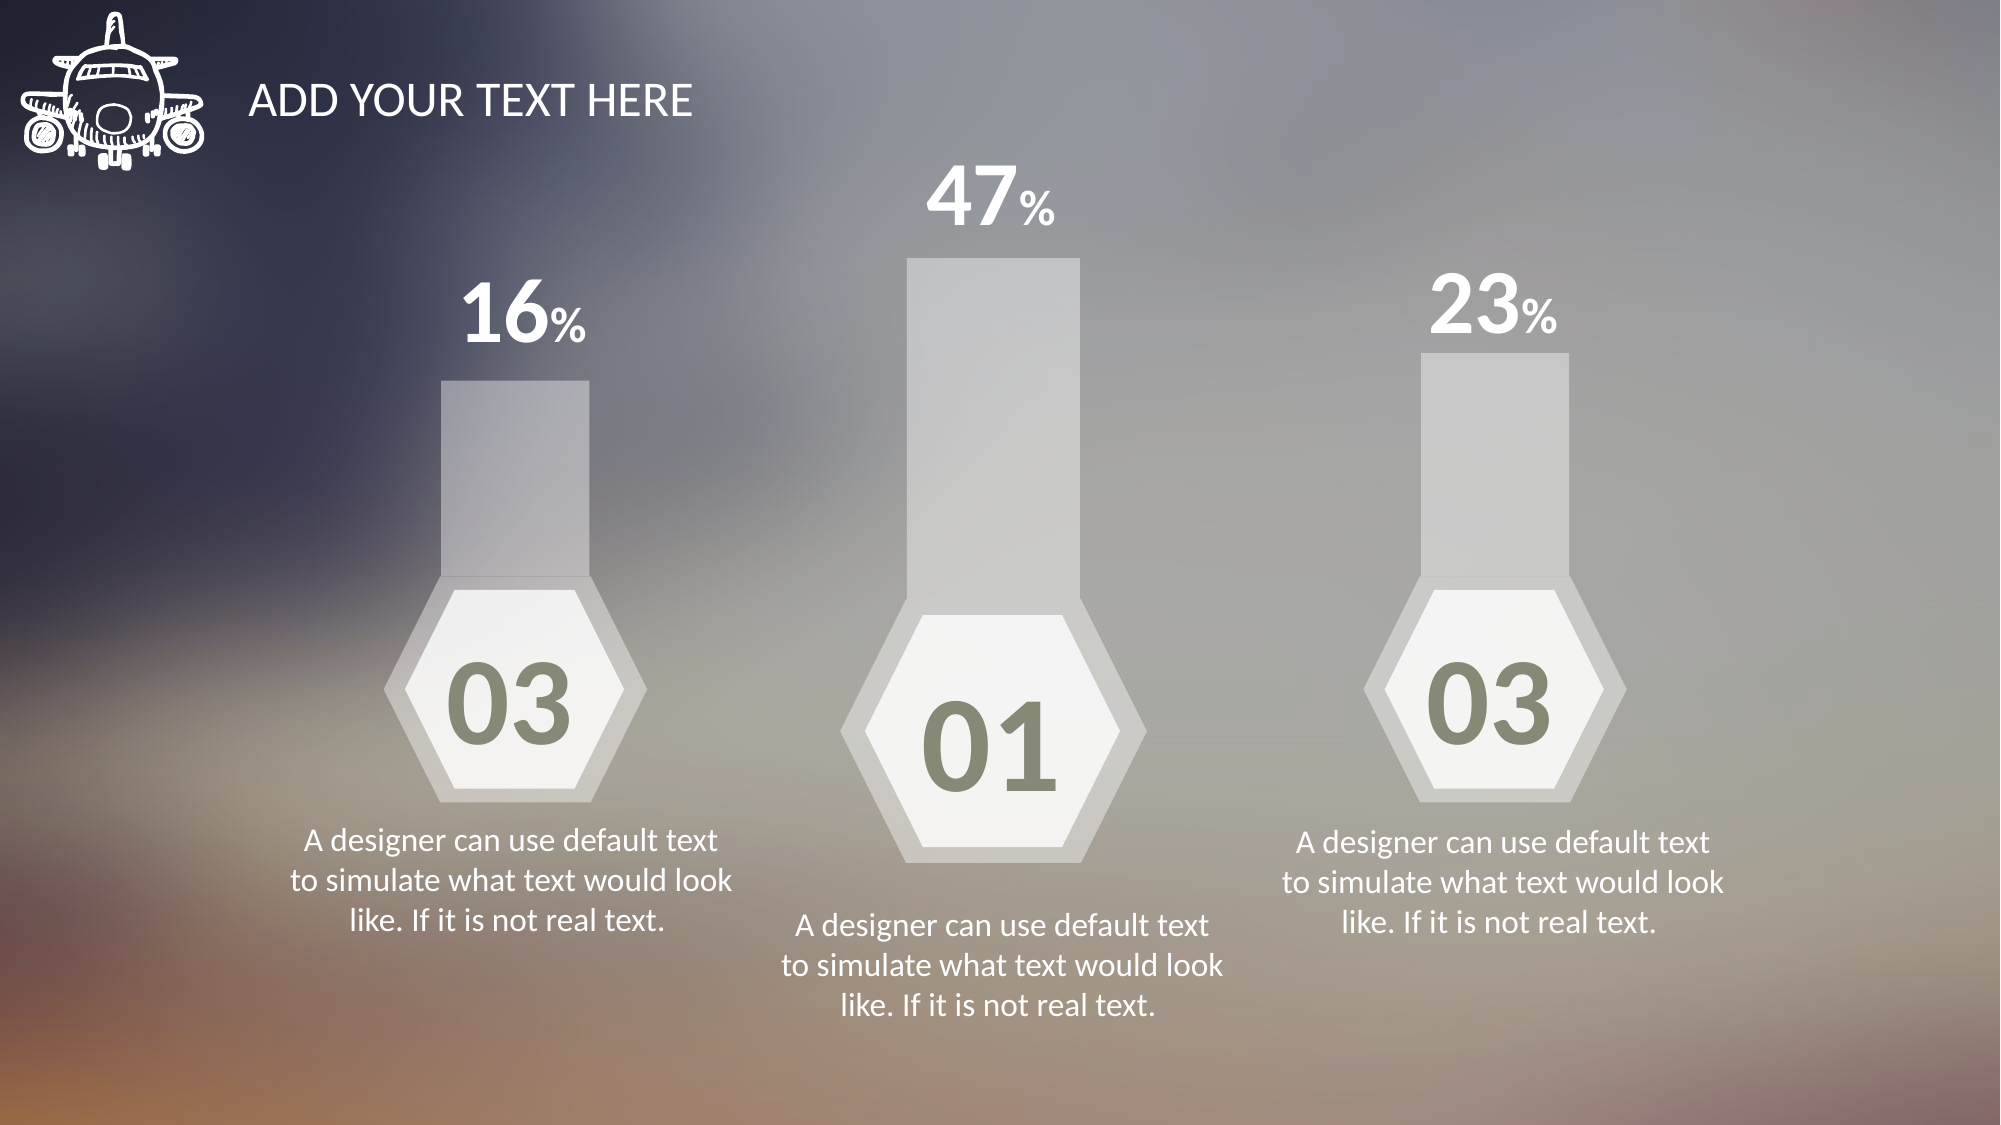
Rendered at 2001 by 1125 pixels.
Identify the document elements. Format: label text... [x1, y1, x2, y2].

text_box A designer can use default text to simulate what text would look like. If it is not real text. [274, 810, 749, 946]
text_box 47% [911, 126, 1125, 252]
picture [0, 0, 2001, 1125]
text_box 23% [1413, 234, 1627, 353]
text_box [383, 380, 648, 803]
text_box 16% [442, 243, 656, 368]
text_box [21, 12, 723, 170]
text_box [1363, 353, 1627, 803]
text_box A designer can use default text to simulate what text would look like. If it is not real text. [765, 895, 1240, 1031]
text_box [840, 258, 1147, 863]
text_box A designer can use default text to simulate what text would look like. If it is not real text. [1266, 812, 1741, 948]
